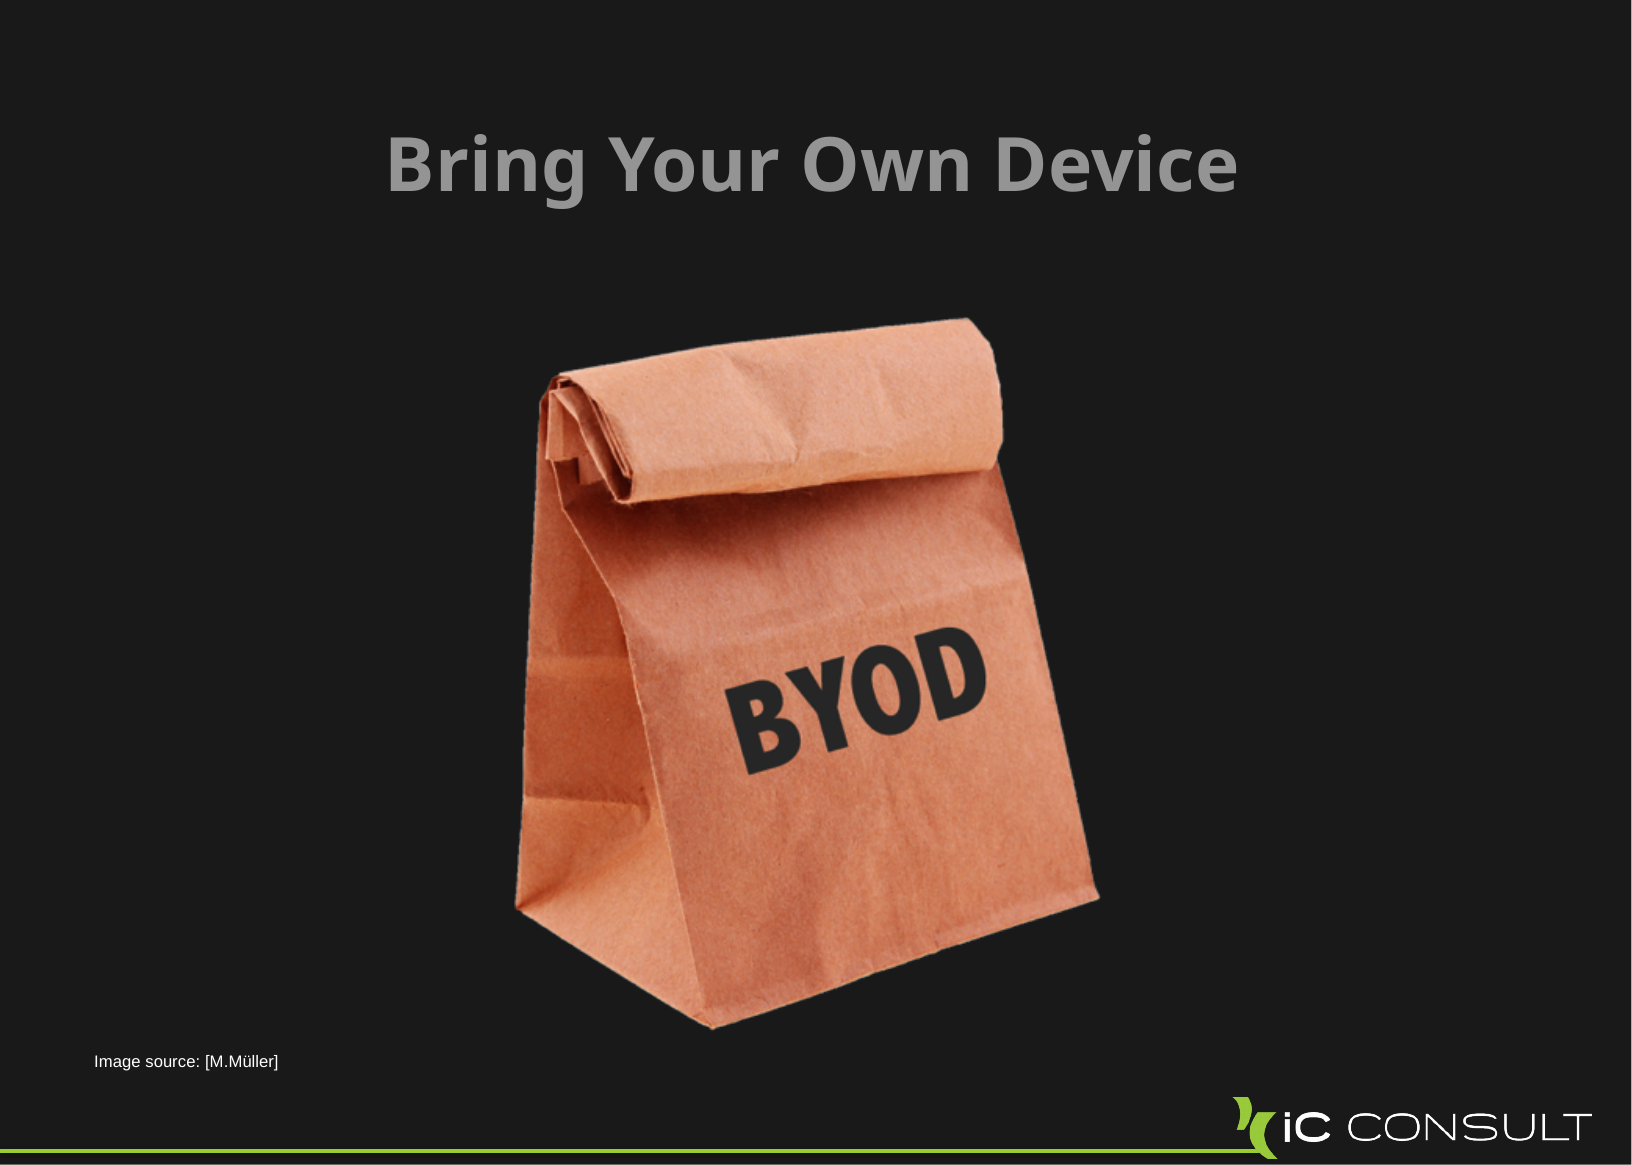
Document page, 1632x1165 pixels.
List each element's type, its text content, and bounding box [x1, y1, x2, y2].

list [66, 282, 1536, 1052]
text_box Image source: [M.Müller] [79, 1060, 294, 1079]
title Bring Your Own Device [78, 74, 1547, 249]
